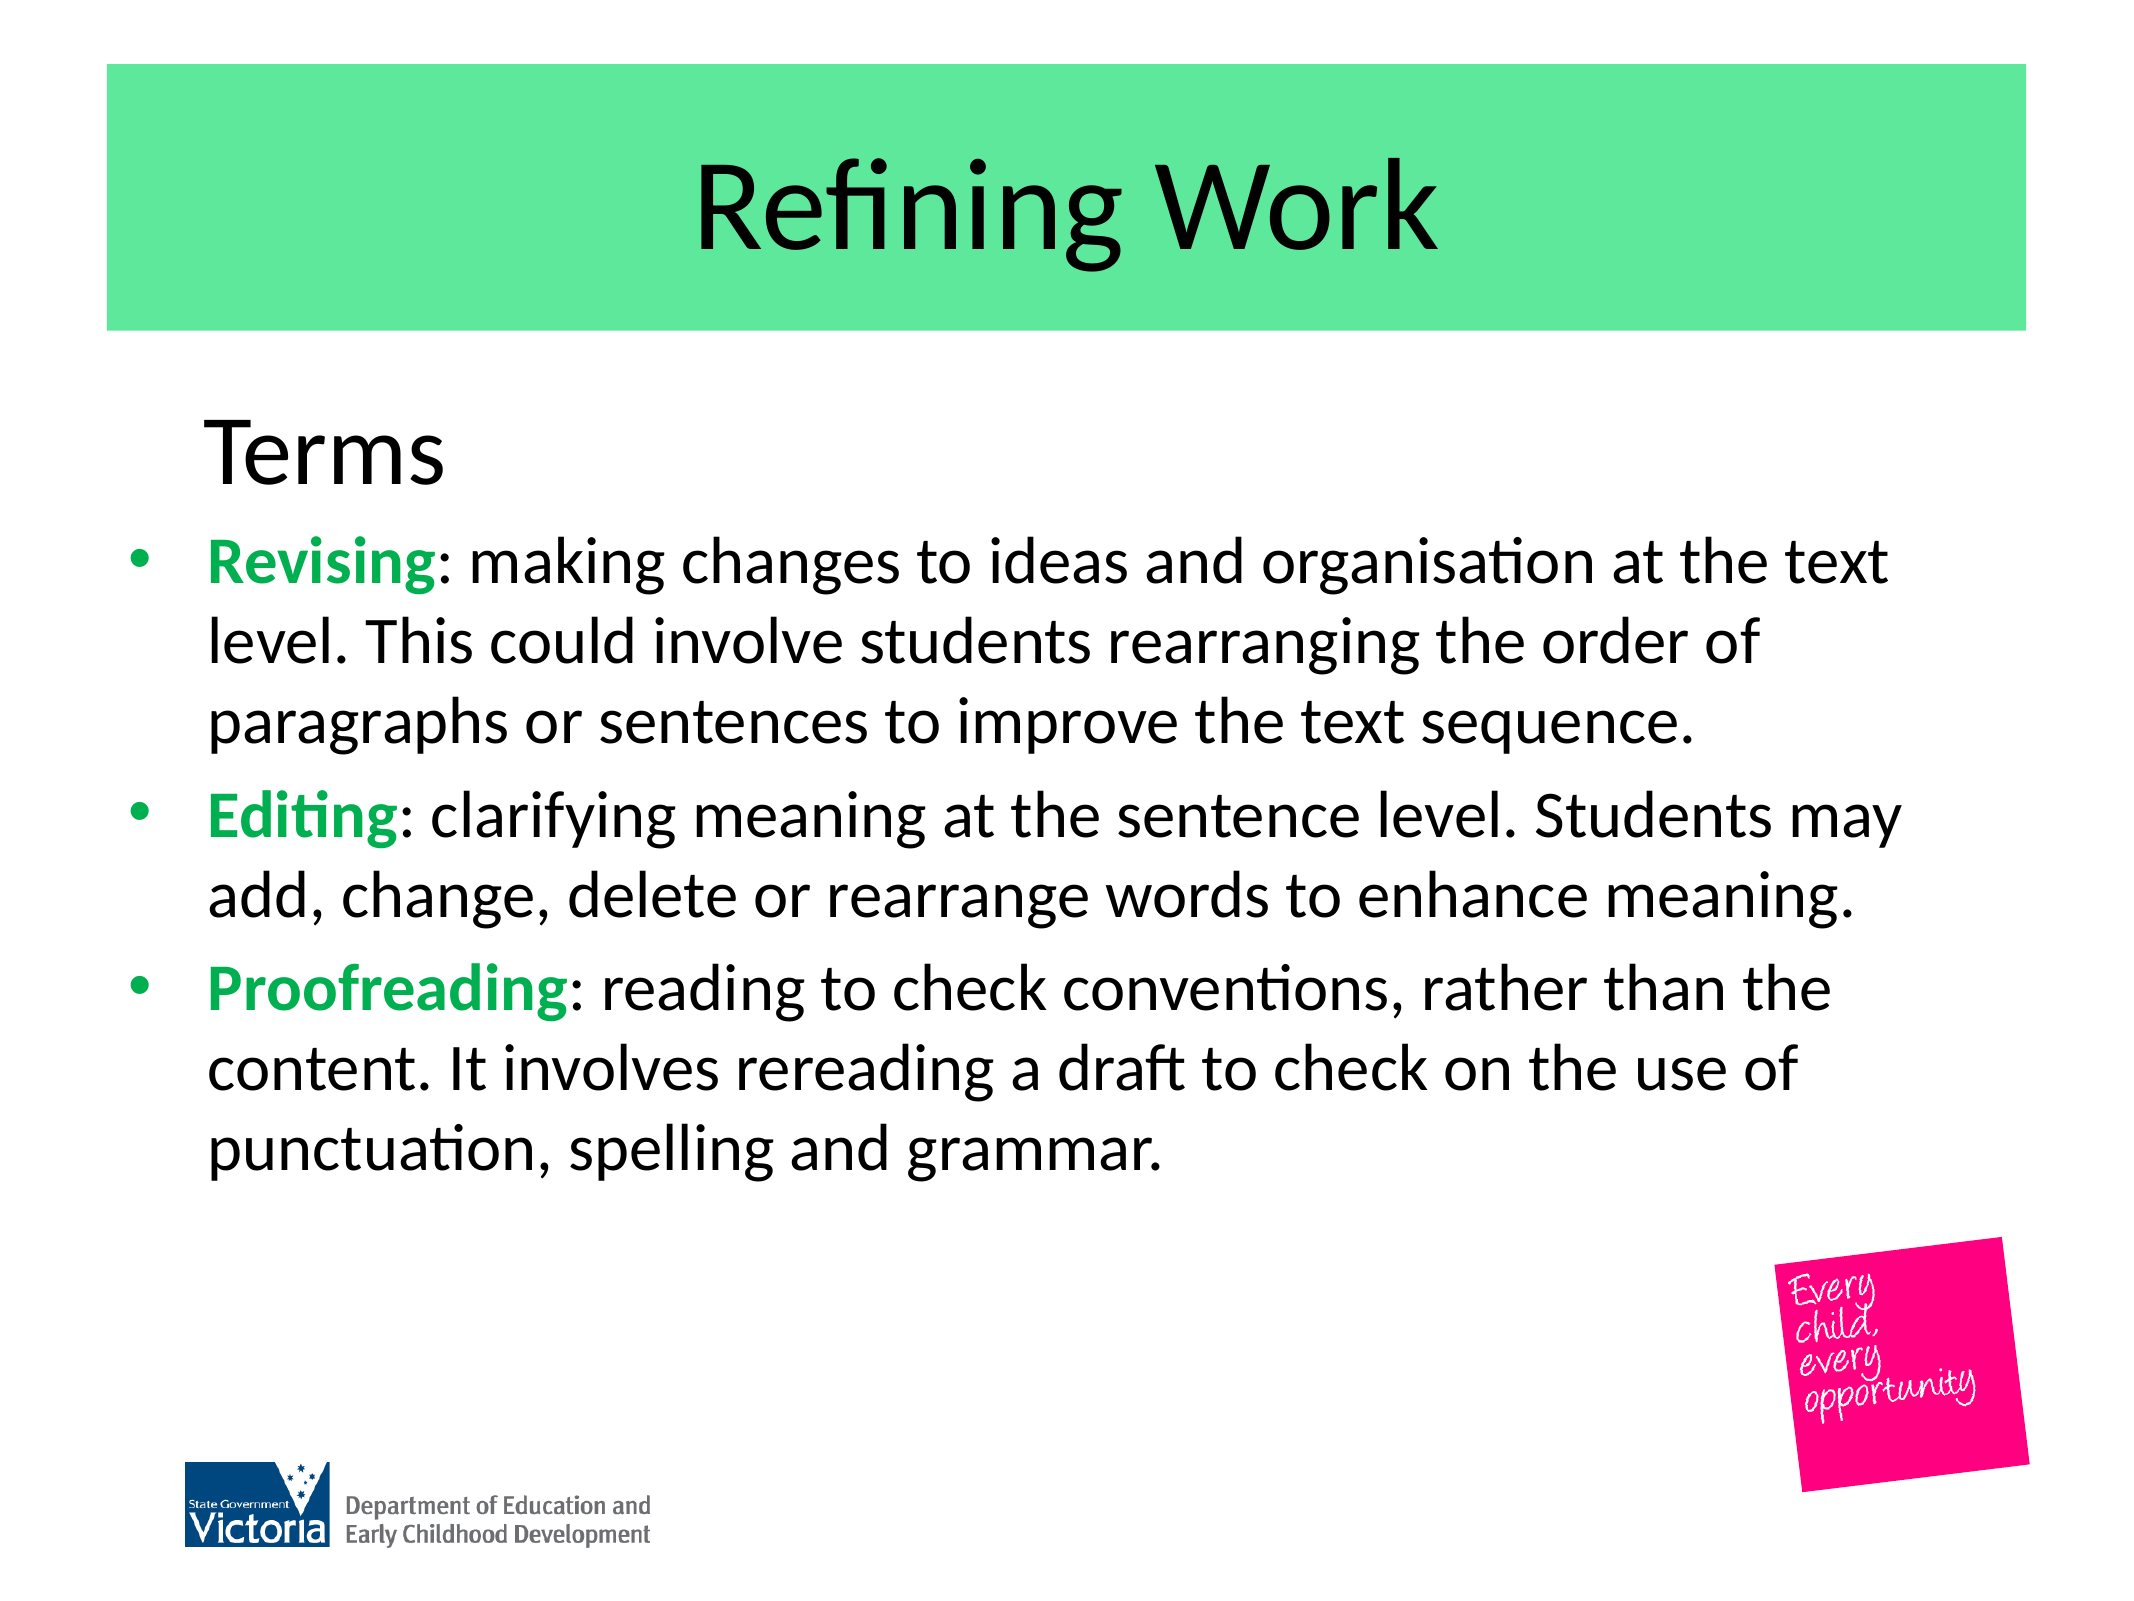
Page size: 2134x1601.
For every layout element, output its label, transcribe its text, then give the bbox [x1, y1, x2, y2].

picture [185, 1462, 650, 1548]
list Terms Revising: making changes to ideas and organisation at the text level. This could involve students rearranging the order of paragraphs or sentences to improve the text sequence. Editing: clarifying meaning at the sentence level. Students may add, change, delete or rearrange words to enhance meaning. Proofreading: reading to check conventions, rather than the content. It involves rereading a draft to check on the use of punctuation, spelling and grammar. [106, 373, 2027, 1430]
picture [1795, 1430, 2030, 1493]
title Refining Work [106, 63, 2027, 331]
